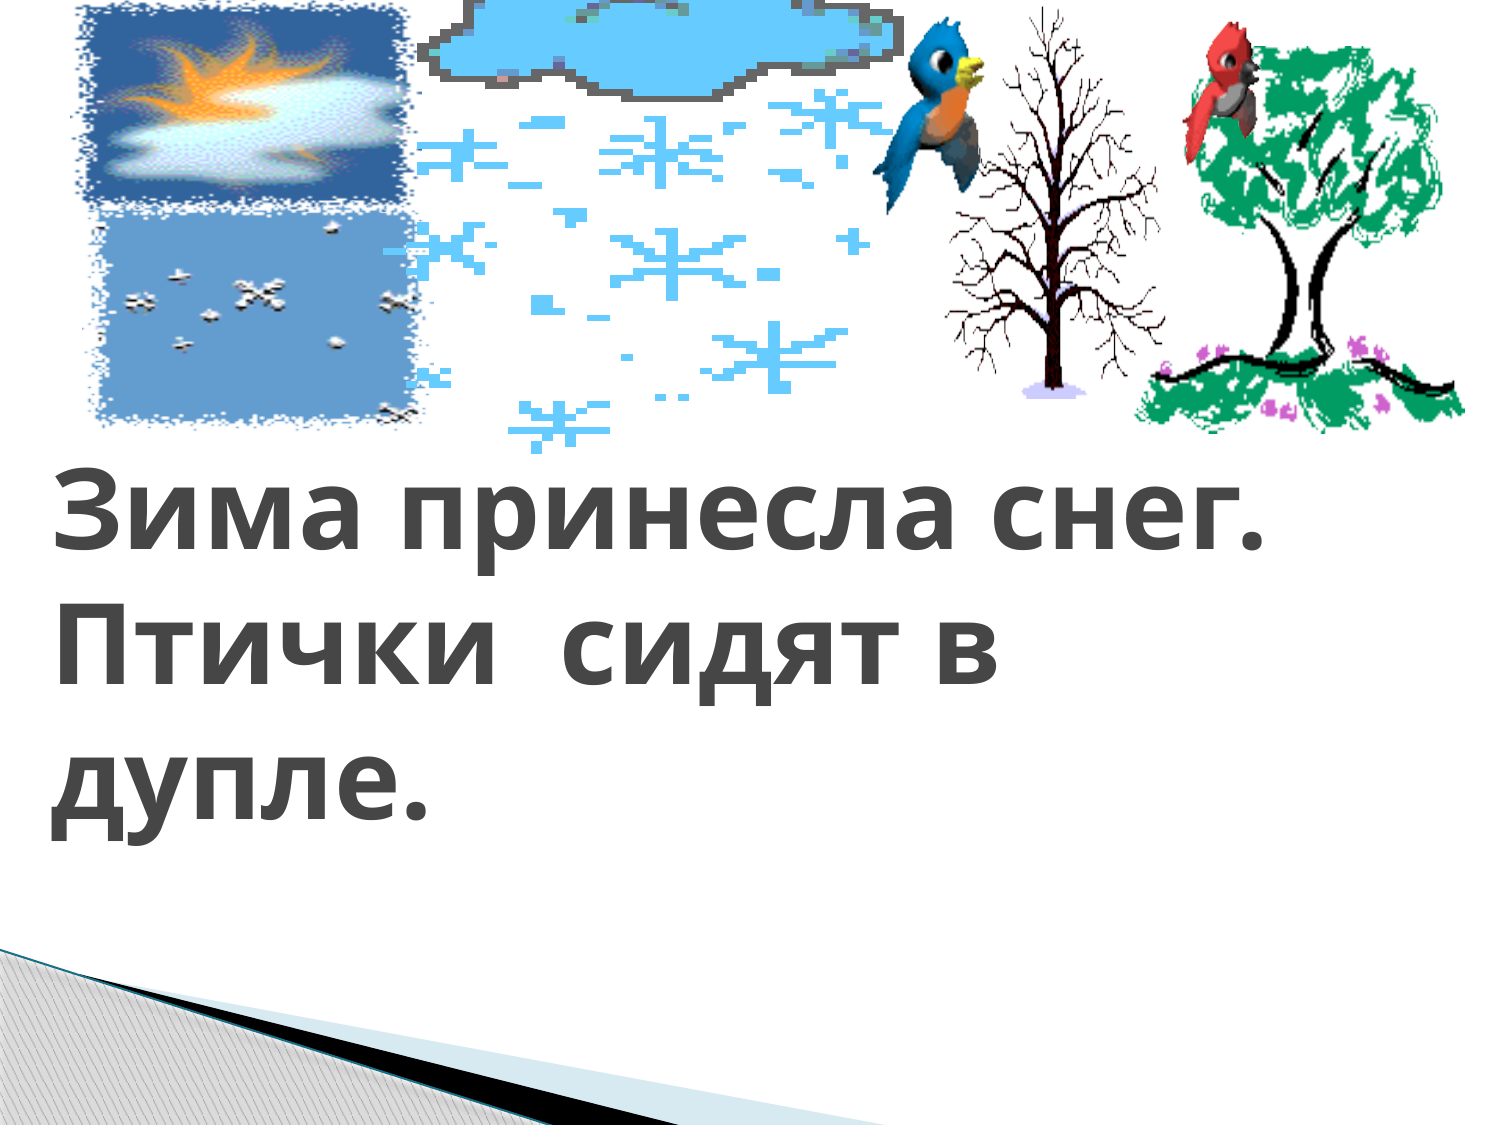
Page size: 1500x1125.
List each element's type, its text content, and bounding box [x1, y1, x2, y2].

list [81, 198, 310, 434]
title Зима принесла снег. Птички сидят в дупле. [35, 398, 1386, 881]
picture [70, 0, 1466, 481]
